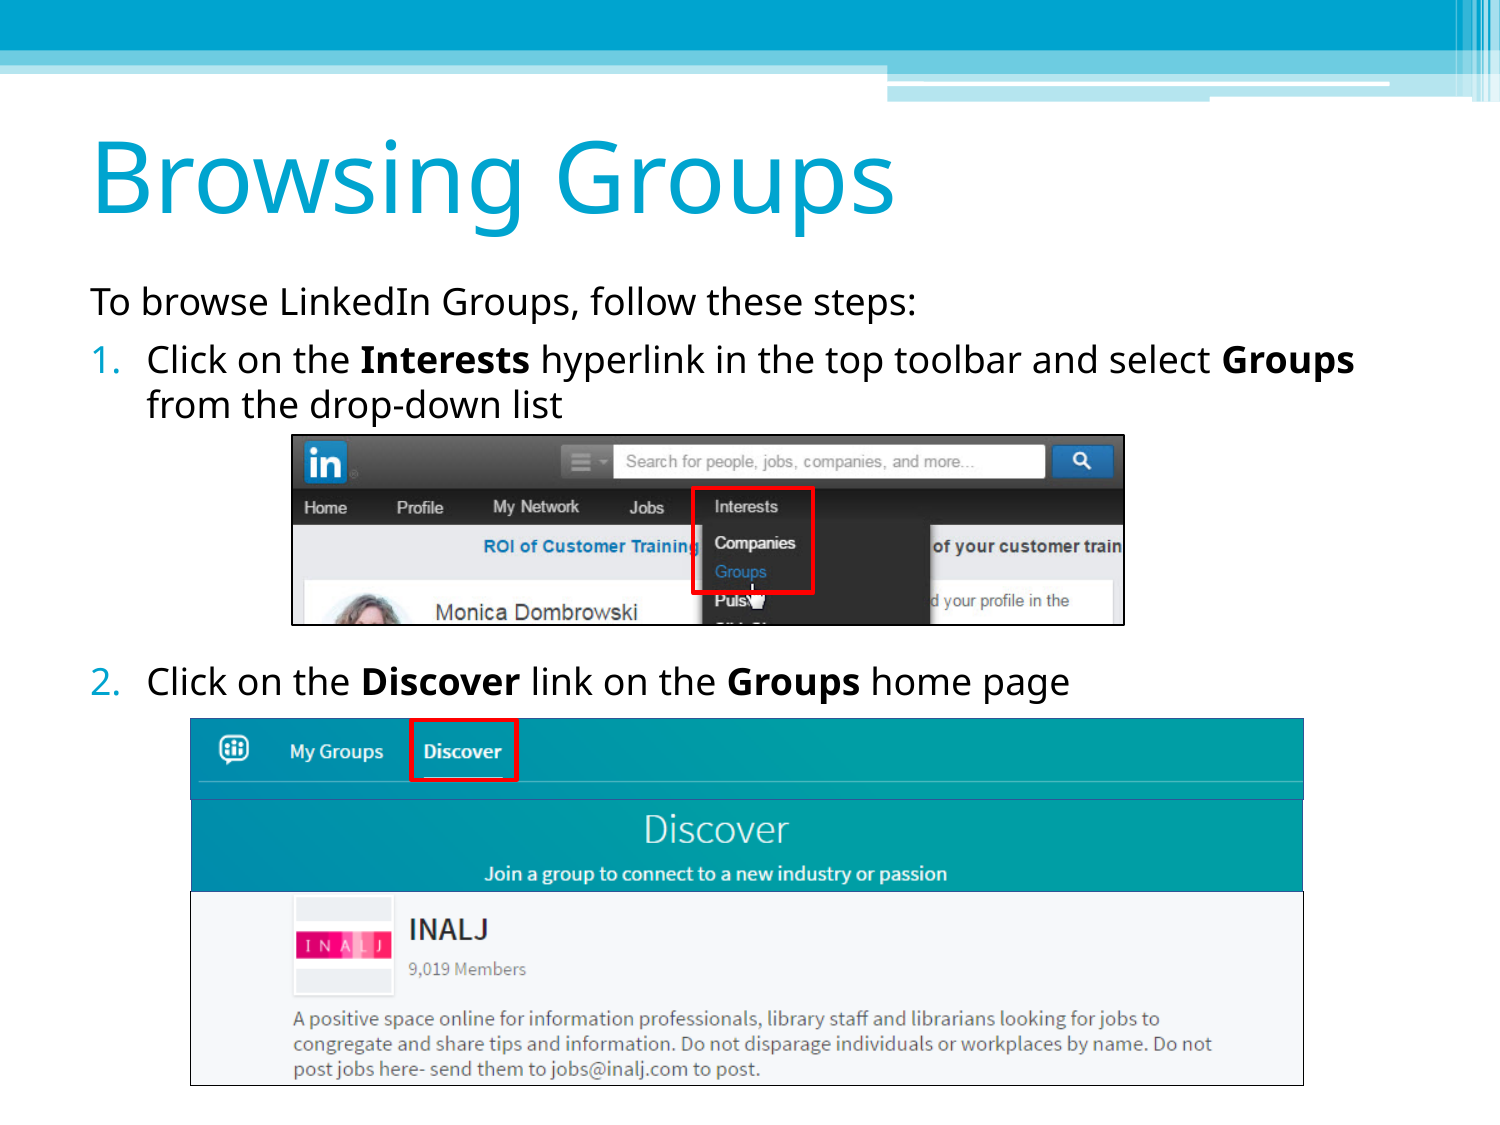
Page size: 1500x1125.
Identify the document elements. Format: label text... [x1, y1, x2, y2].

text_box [190, 436, 1304, 1086]
text_box To browse LinkedIn Groups, follow these steps: Click on the Interests hyperlink in the top toolbar and select Groups from the drop-down list Click on the Discover link on the Groups home page [65, 270, 1440, 899]
title Browsing Groups [75, 85, 1425, 261]
